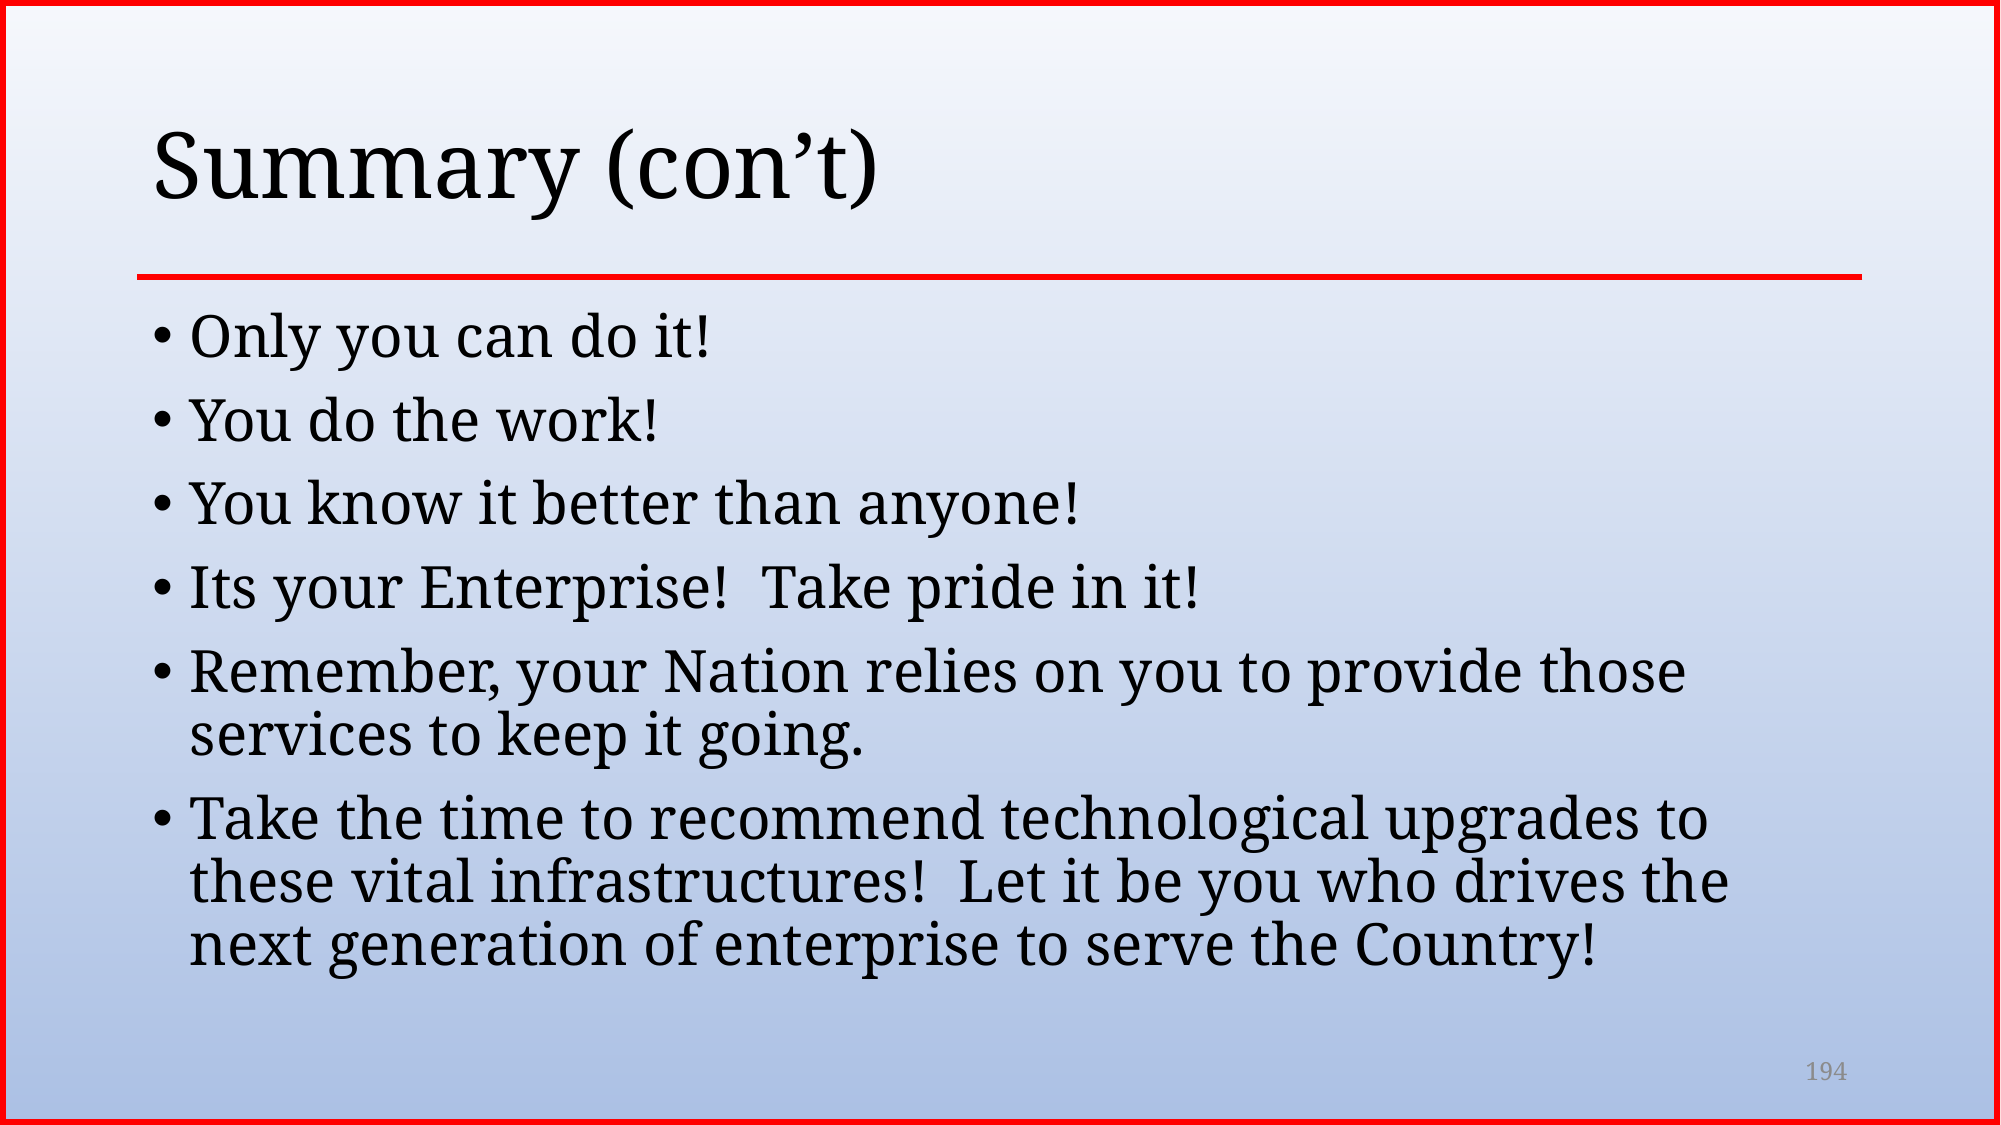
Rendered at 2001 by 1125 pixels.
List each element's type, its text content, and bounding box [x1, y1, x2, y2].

title Summary (con’t) [137, 59, 1863, 278]
slide_number 194 [1412, 1042, 1863, 1103]
list Only you can do it! You do the work! You know it better than anyone! Its your Enterprise! Take pride in it! Remember, your Nation relies on you to provide those services to keep it going. Take the time to recommend technological upgrades to these vital infrastructures! Let it be you who drives the next generation of enterprise to serve the Country! [137, 299, 1863, 1014]
